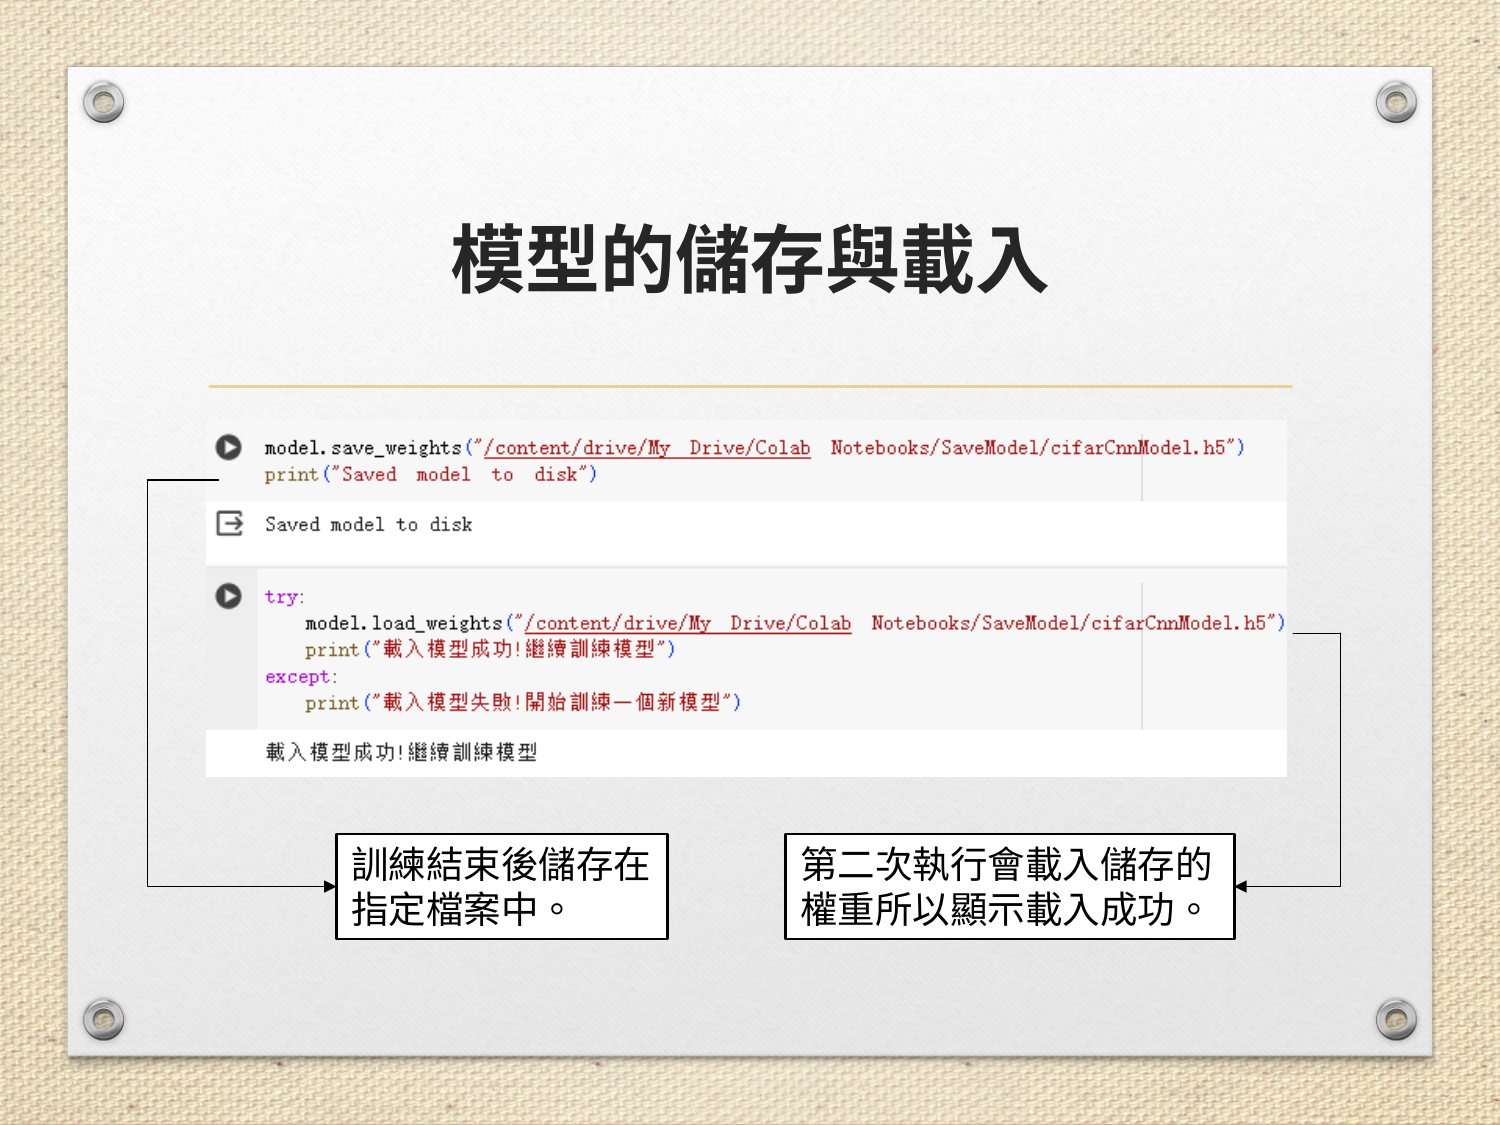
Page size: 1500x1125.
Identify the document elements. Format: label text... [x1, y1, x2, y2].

text_box [193, 409, 1310, 706]
text_box 第二次執行會載入儲存的權重所以顯示載入成功。 [784, 833, 1236, 940]
text_box [193, 778, 1310, 975]
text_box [38, 588, 446, 779]
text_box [1160, 706, 1415, 814]
picture [0, 0, 1500, 1125]
title 模型的儲存與載入 [193, 150, 1309, 365]
text_box 訓練結束後儲存在指定檔案中。 [335, 833, 669, 940]
